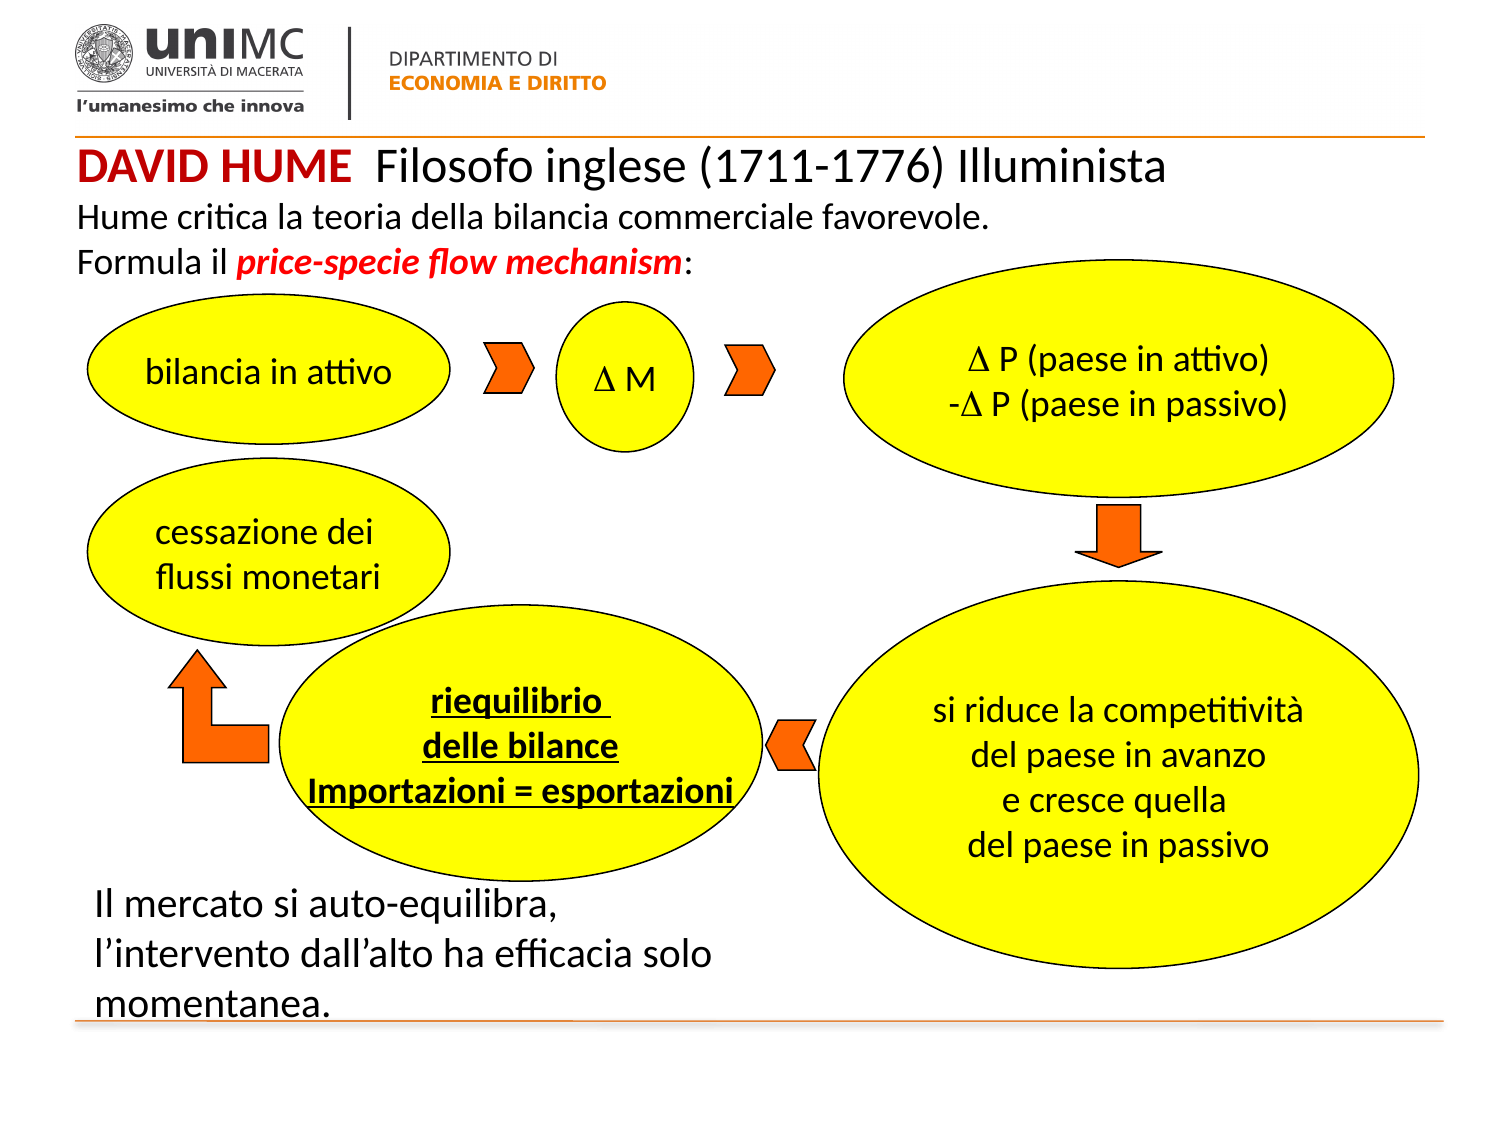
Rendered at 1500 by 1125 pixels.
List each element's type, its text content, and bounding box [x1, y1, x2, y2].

text_box [168, 650, 269, 763]
text_box  M [556, 301, 694, 452]
text_box [765, 720, 816, 771]
text_box Il mercato si auto-equilibra, l’intervento dall’alto ha efficacia solo momentanea. [79, 867, 750, 1033]
text_box DAVID HUME Filosofo inglese (1711-1776) Illuminista Hume critica la teoria della bilancia commerciale favorevole. Formula il price-specie flow mechanism: [62, 124, 1183, 290]
text_box cessazione dei flussi monetari [87, 458, 450, 646]
text_box [1074, 504, 1163, 568]
picture [75, 24, 1425, 138]
text_box riequilibrio delle bilance Importazioni = esportazioni [279, 604, 763, 867]
text_box si riduce la competitività del paese in avanzo e cresce quella del paese in passivo [818, 580, 1419, 969]
text_box bilancia in attivo [87, 294, 450, 445]
text_box  P (paese in attivo) - P (paese in passivo) [843, 259, 1394, 498]
text_box [484, 342, 535, 394]
text_box [725, 345, 776, 396]
